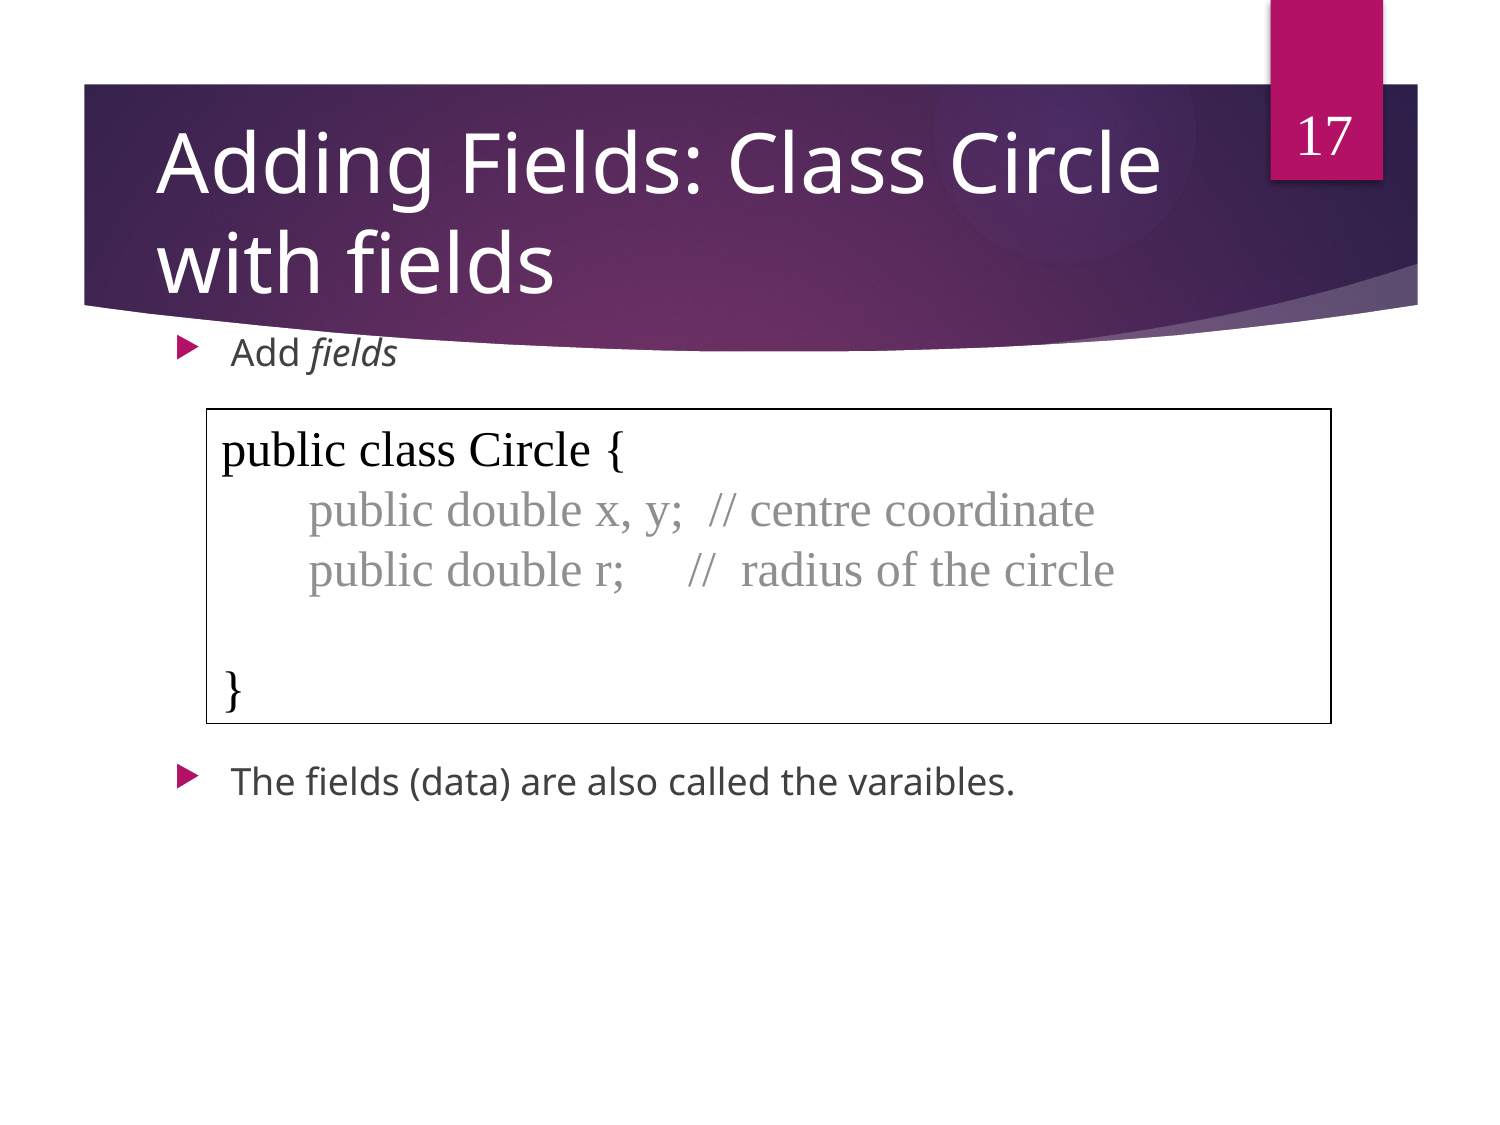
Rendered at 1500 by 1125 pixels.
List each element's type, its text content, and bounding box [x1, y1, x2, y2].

text_box public class Circle { public double x, y; // centre coordinate public double r; // radius of the circle } [206, 408, 1332, 724]
list Add fields The fields (data) are also called the varaibles. [159, 326, 1201, 976]
slide_number 17 [1259, 48, 1390, 175]
title Adding Fields: Class Circle with fields [141, 152, 1183, 269]
